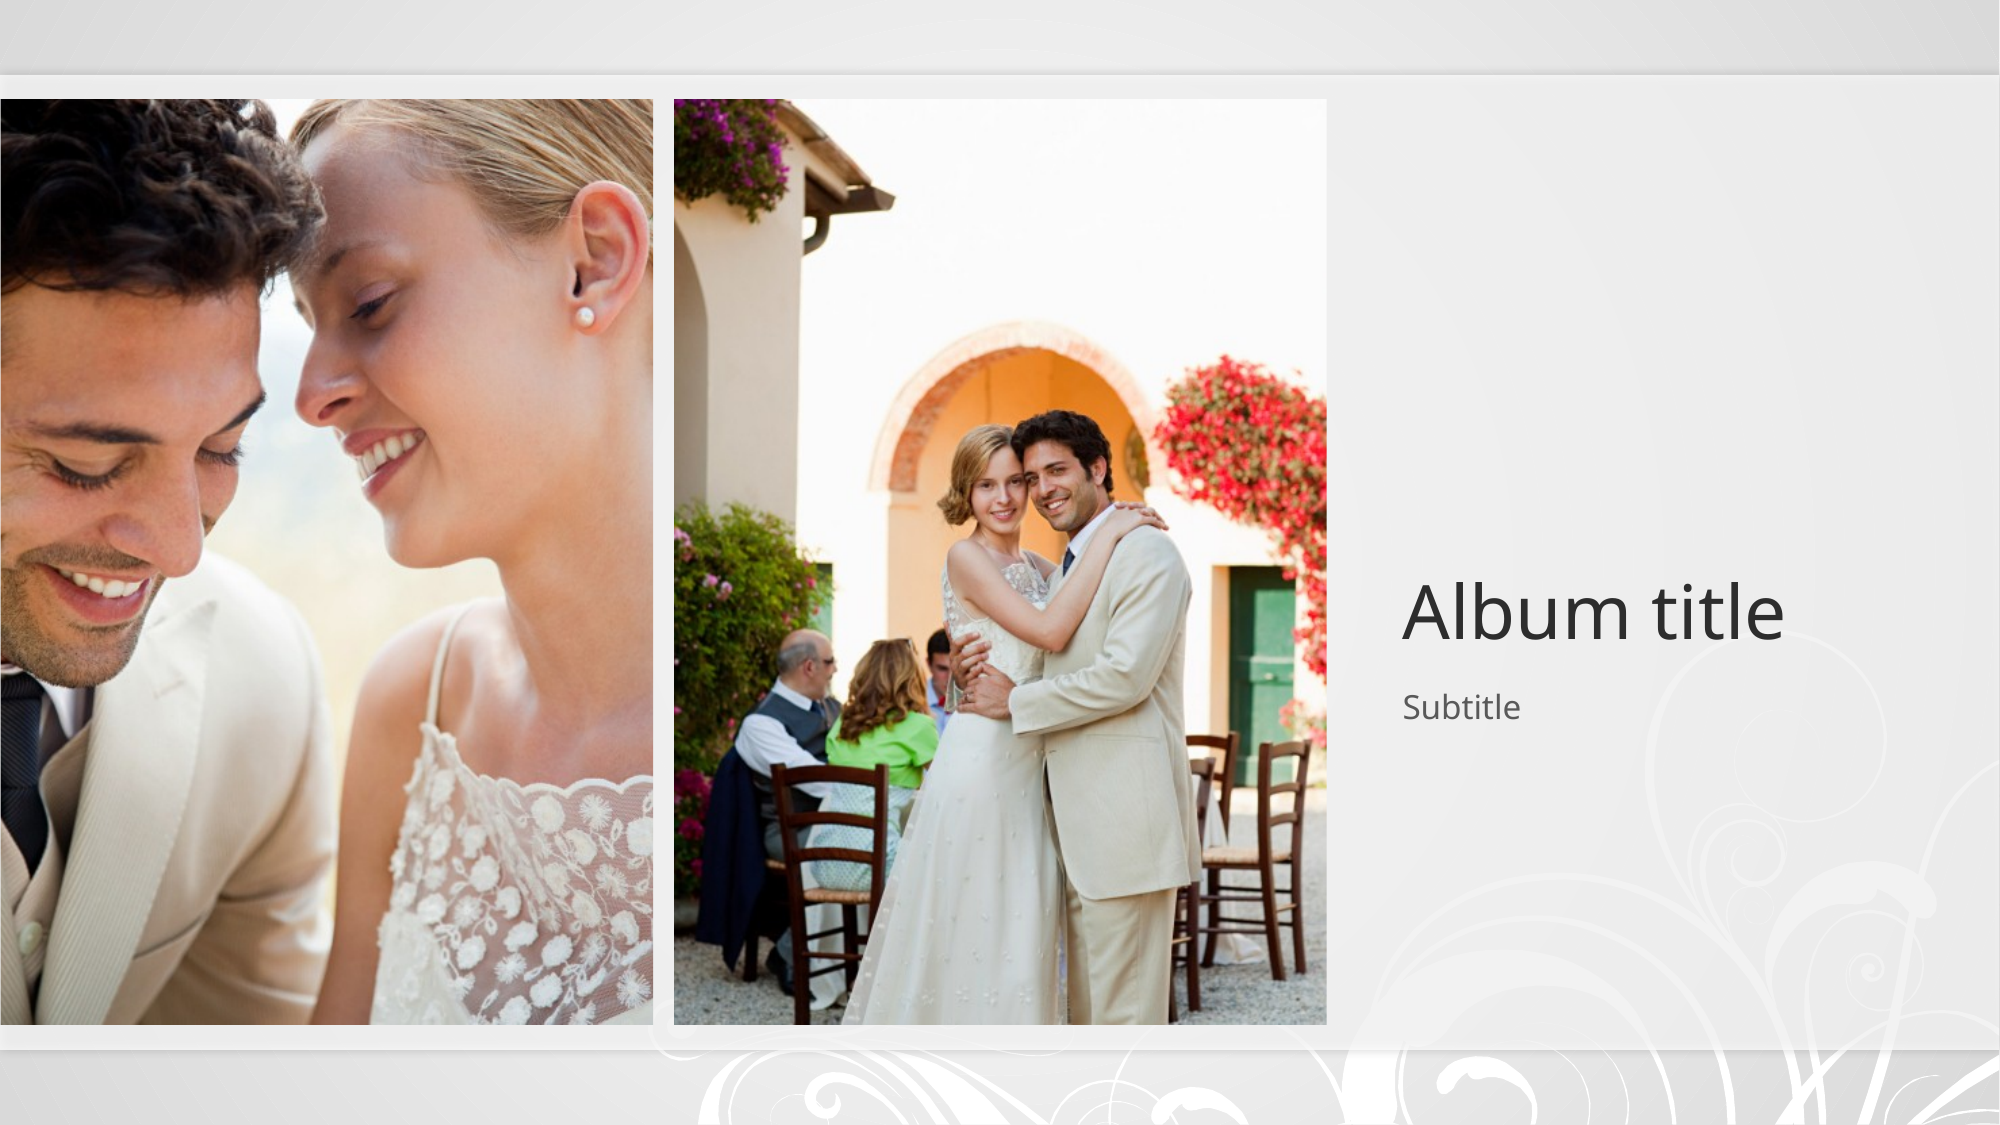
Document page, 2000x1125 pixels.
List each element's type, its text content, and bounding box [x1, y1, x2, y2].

title Album title [1387, 262, 1900, 663]
list Subtitle [1387, 675, 1900, 975]
picture [674, 99, 1327, 1025]
picture [0, 99, 654, 1025]
